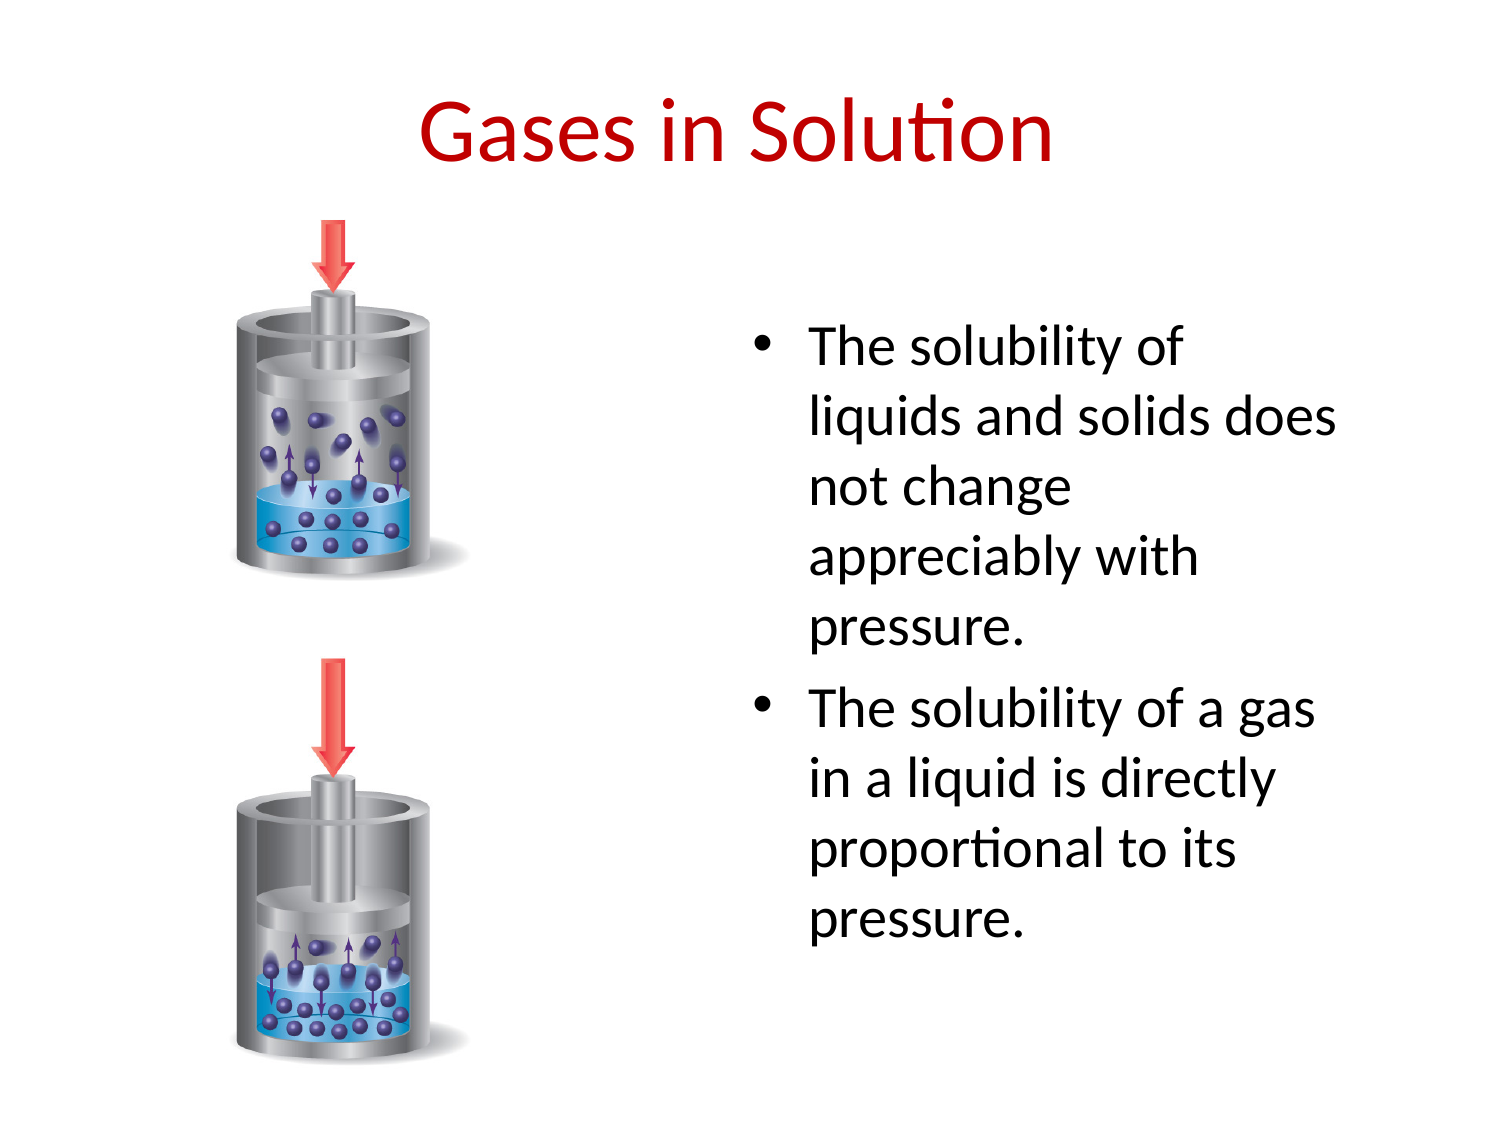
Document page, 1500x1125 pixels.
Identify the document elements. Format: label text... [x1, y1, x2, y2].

text_box Gases in Solution [99, 62, 1375, 250]
text_box The solubility of liquids and solids does not change appreciably with pressure. The solubility of a gas in a liquid is directly proportional to its pressure. [737, 299, 1363, 975]
picture [126, 212, 576, 1076]
